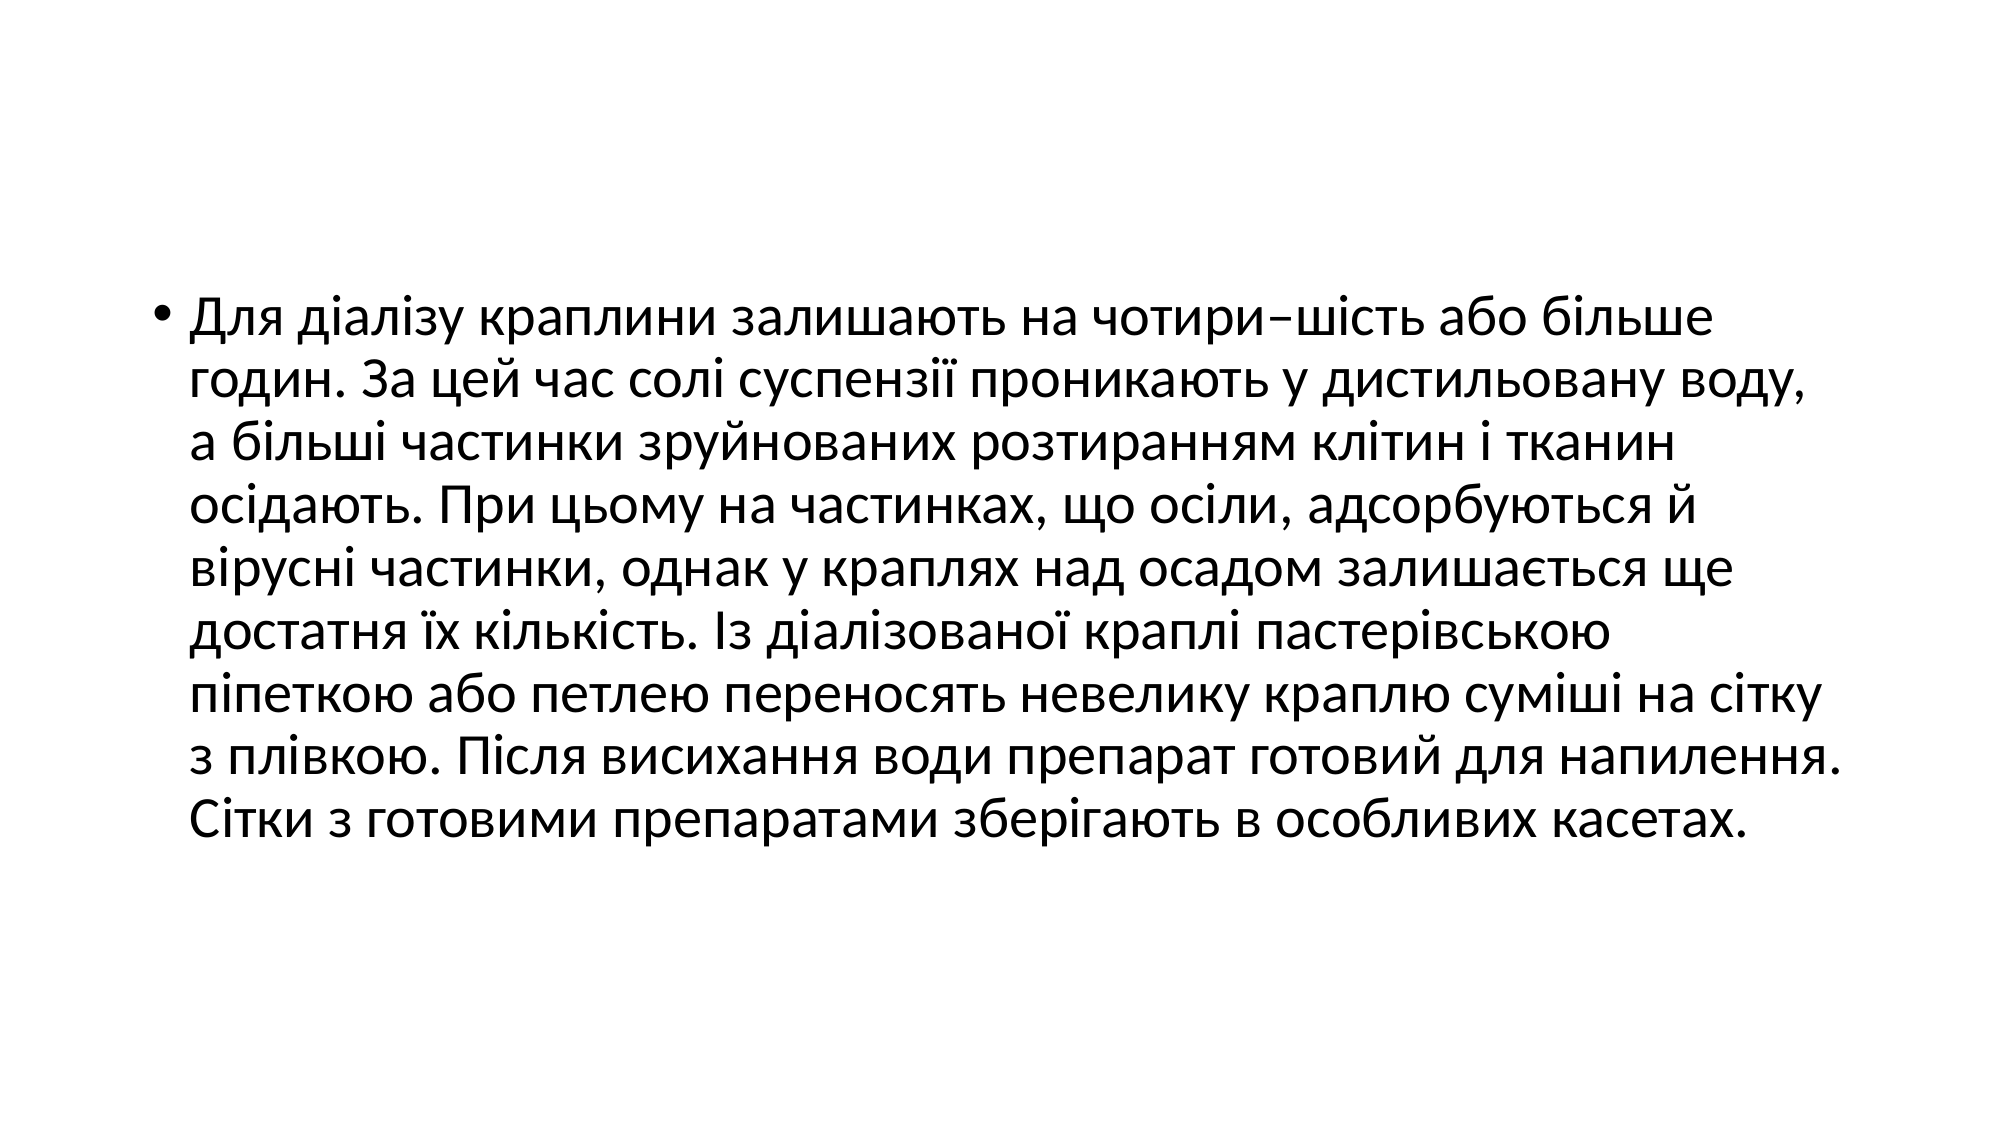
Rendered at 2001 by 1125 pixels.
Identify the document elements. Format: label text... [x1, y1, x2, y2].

text_box Для діалізу краплини залишають на чотири–шість або більше годин. За цей час солі суспензії проникають у дистильовану воду, а більші частинки зруйнованих розтиранням клітин і тканин осідають. При цьому на частинках, що осіли, адсорбуються й вірусні частинки, однак у краплях над осадом залишається ще достатня їх кількість. Із діалізованої краплі пастерівською піпеткою або петлею переносять невелику краплю суміші на сітку з плівкою. Після висихання води препарат готовий для напилення. Сітки з готовими препаратами зберігають в особливих касетах. [137, 277, 1863, 992]
